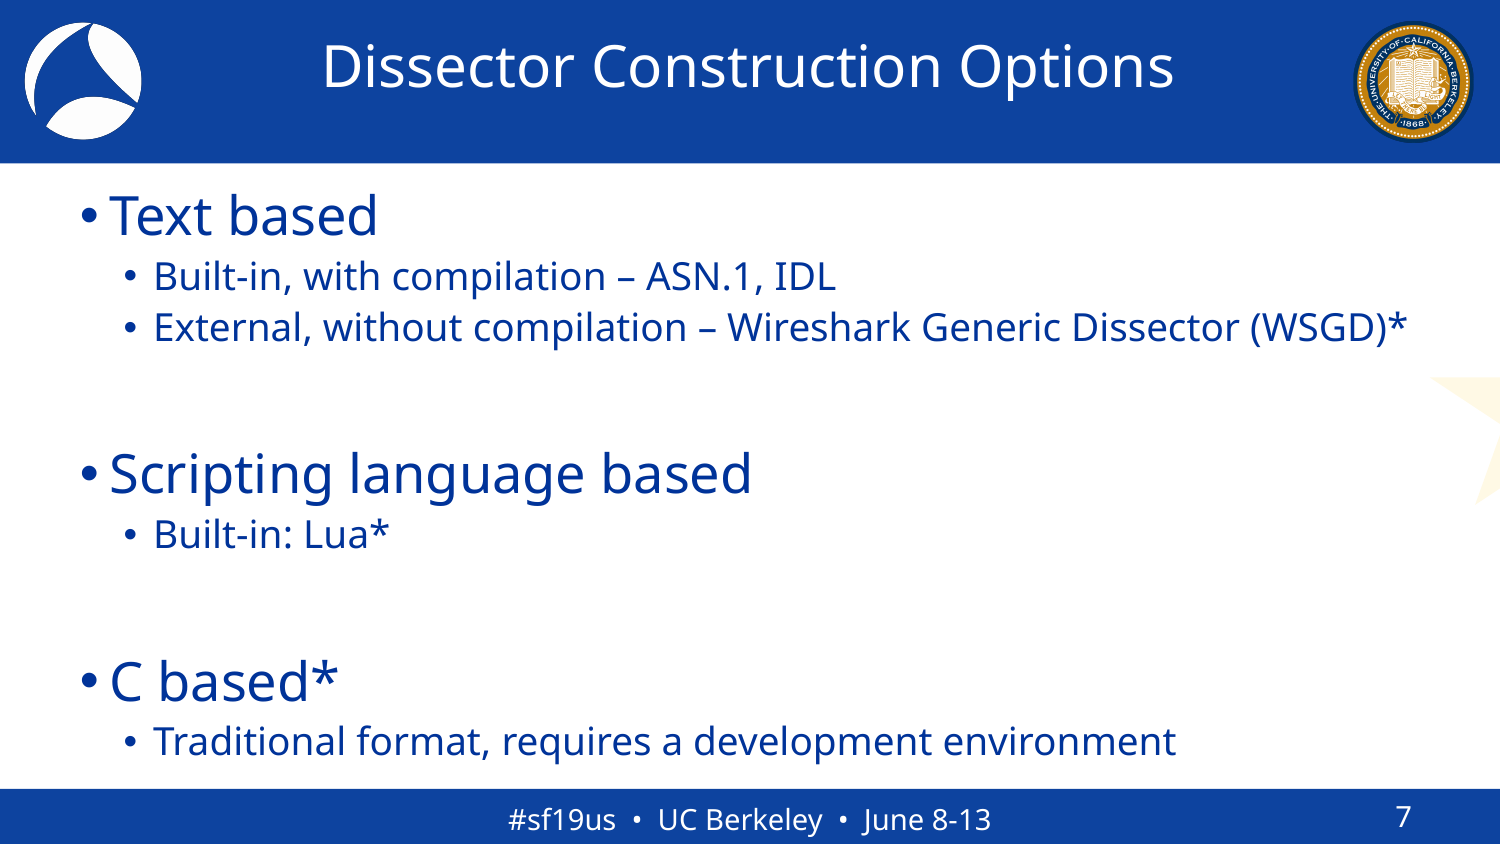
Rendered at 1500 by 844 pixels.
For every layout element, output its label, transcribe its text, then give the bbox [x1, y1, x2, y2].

list Dissector Construction Options [147, 0, 1341, 139]
picture [24, 22, 142, 140]
list Text based Built-in, with compilation – ASN.1, IDL External, without compilation – Wireshark Generic Dissector (WSGD)* Scripting language based Built-in: Lua* C based* Traditional format, requires a development environment [64, 173, 1436, 788]
picture [1353, 21, 1474, 143]
